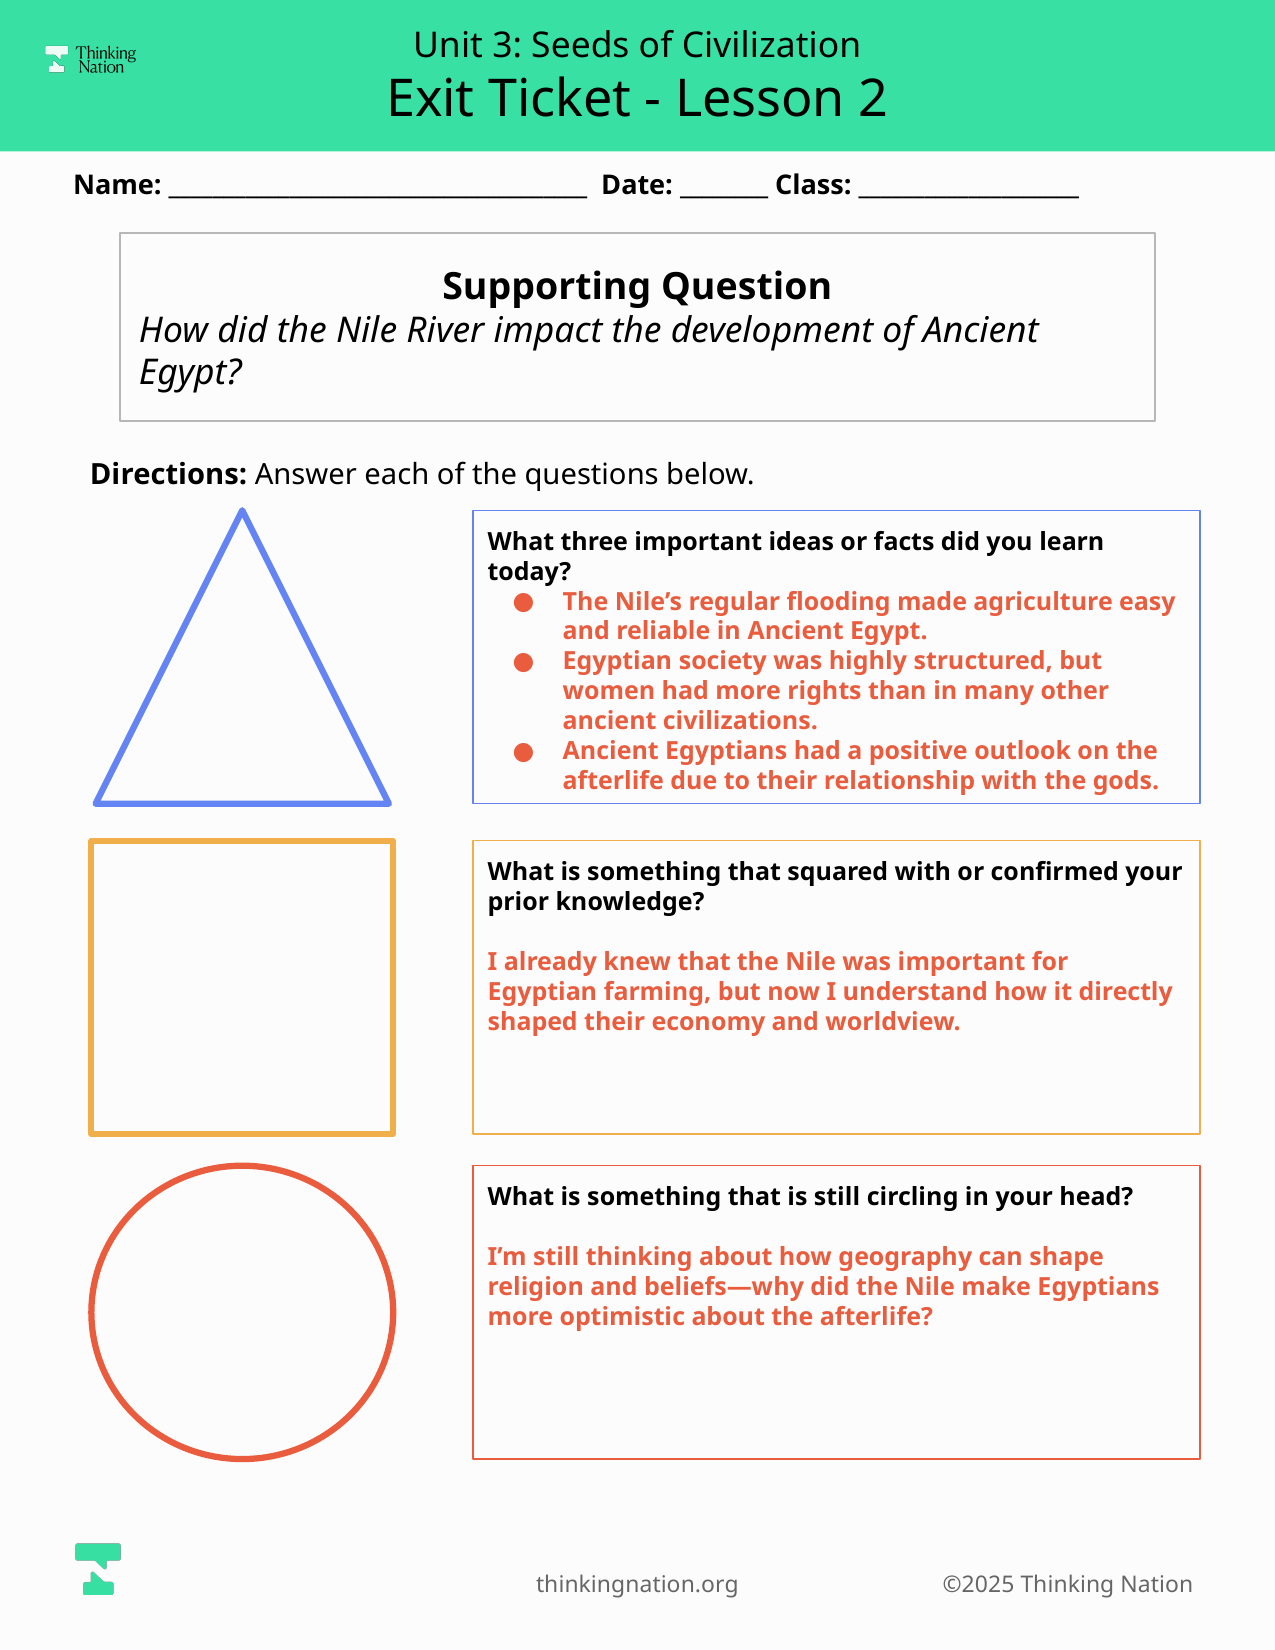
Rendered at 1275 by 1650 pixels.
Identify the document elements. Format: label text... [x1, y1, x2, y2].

picture [62, 1533, 134, 1605]
text_box What three important ideas or facts did you learn today? The Nile’s regular flooding made agriculture easy and reliable in Ancient Egypt. Egyptian society was highly structured, but women had more rights than in many other ancient civilizations. Ancient Egyptians had a positive outlook on the afterlife due to their relationship with the gods. [472, 510, 1201, 804]
text_box [91, 840, 394, 1135]
picture [35, 37, 140, 82]
text_box Supporting Question How did the Nile River impact the development of Ancient Egypt? [119, 232, 1156, 422]
text_box Directions: Answer each of the questions below. [74, 440, 1201, 506]
text_box ©2025 Thinking Nation [907, 1553, 1210, 1605]
text_box thinkingnation.org [486, 1553, 789, 1605]
text_box Name: ______________________________________ Date: ________ Class: ____________________ [57, 151, 1218, 214]
text_box Unit 3: Seeds of Civilization Exit Ticket - Lesson 2 [0, 0, 1275, 152]
text_box [91, 1165, 394, 1460]
text_box What is something that squared with or confirmed your prior knowledge? I already knew that the Nile was important for Egyptian farming, but now I understand how it directly shaped their economy and worldview. [472, 840, 1201, 1135]
text_box What is something that is still circling in your head? I’m still thinking about how geography can shape religion and beliefs—why did the Nile make Egyptians more optimistic about the afterlife? [472, 1165, 1201, 1460]
text_box [95, 510, 389, 804]
